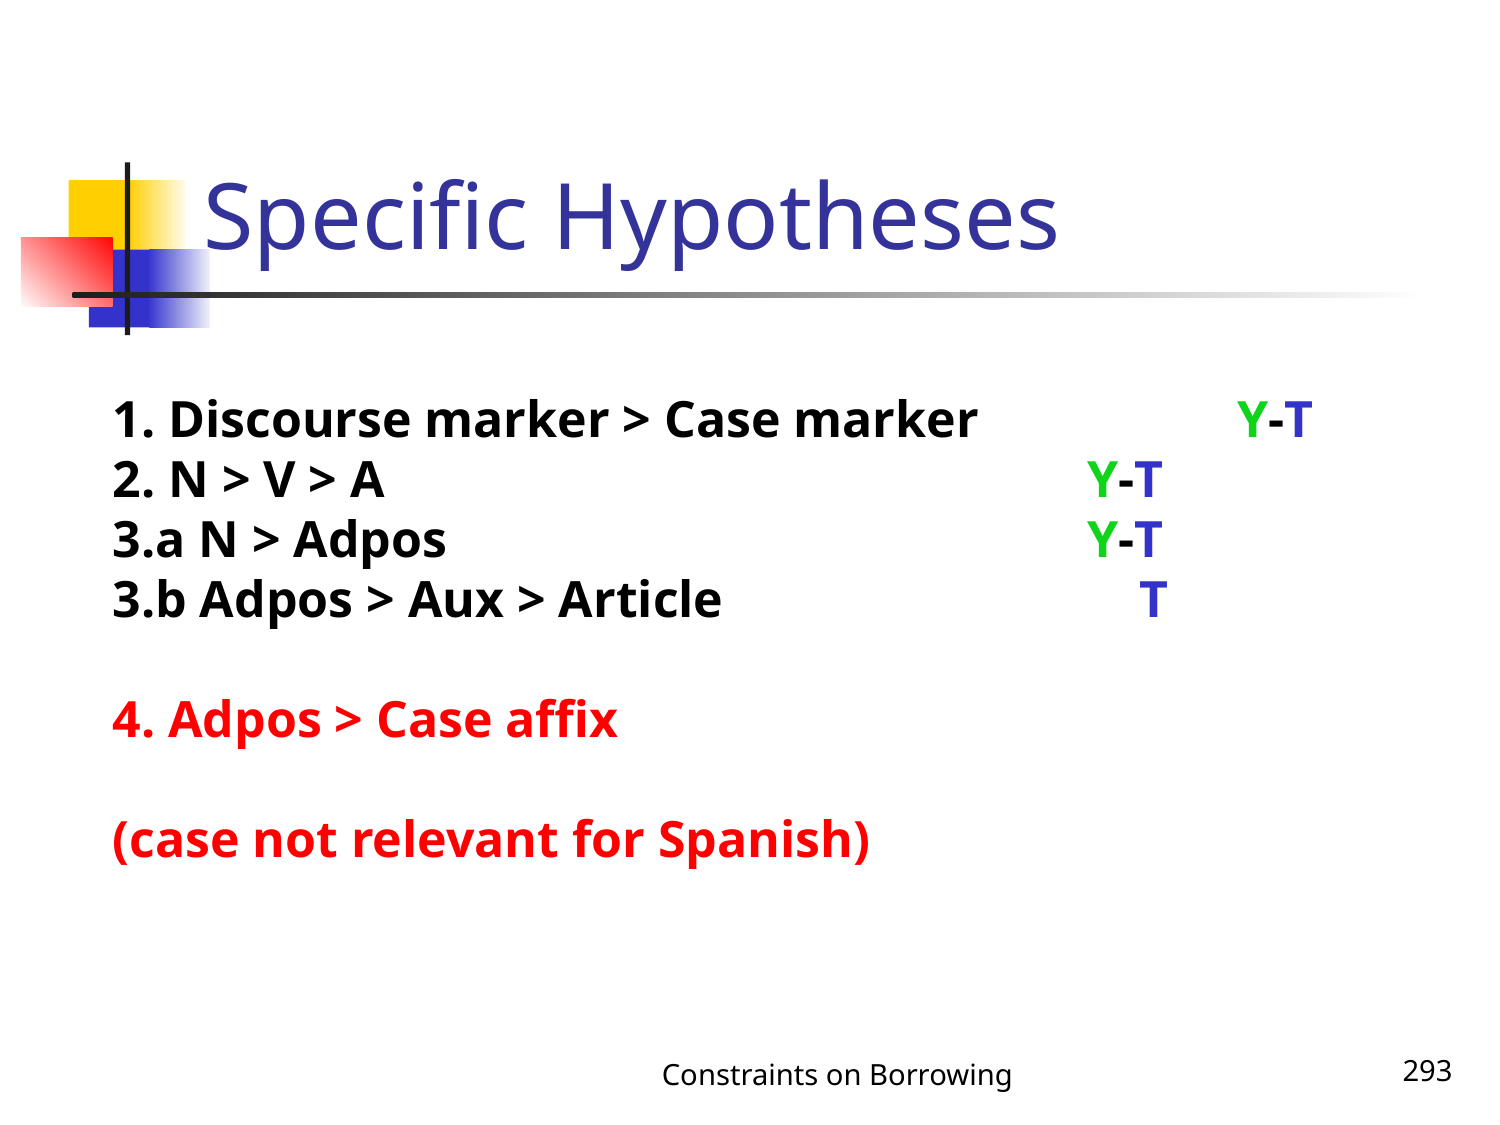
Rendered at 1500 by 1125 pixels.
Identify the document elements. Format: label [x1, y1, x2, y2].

text_box [98, 380, 1478, 876]
slide_number [1154, 1023, 1468, 1100]
footer [599, 1023, 1076, 1100]
title [188, 34, 1468, 276]
